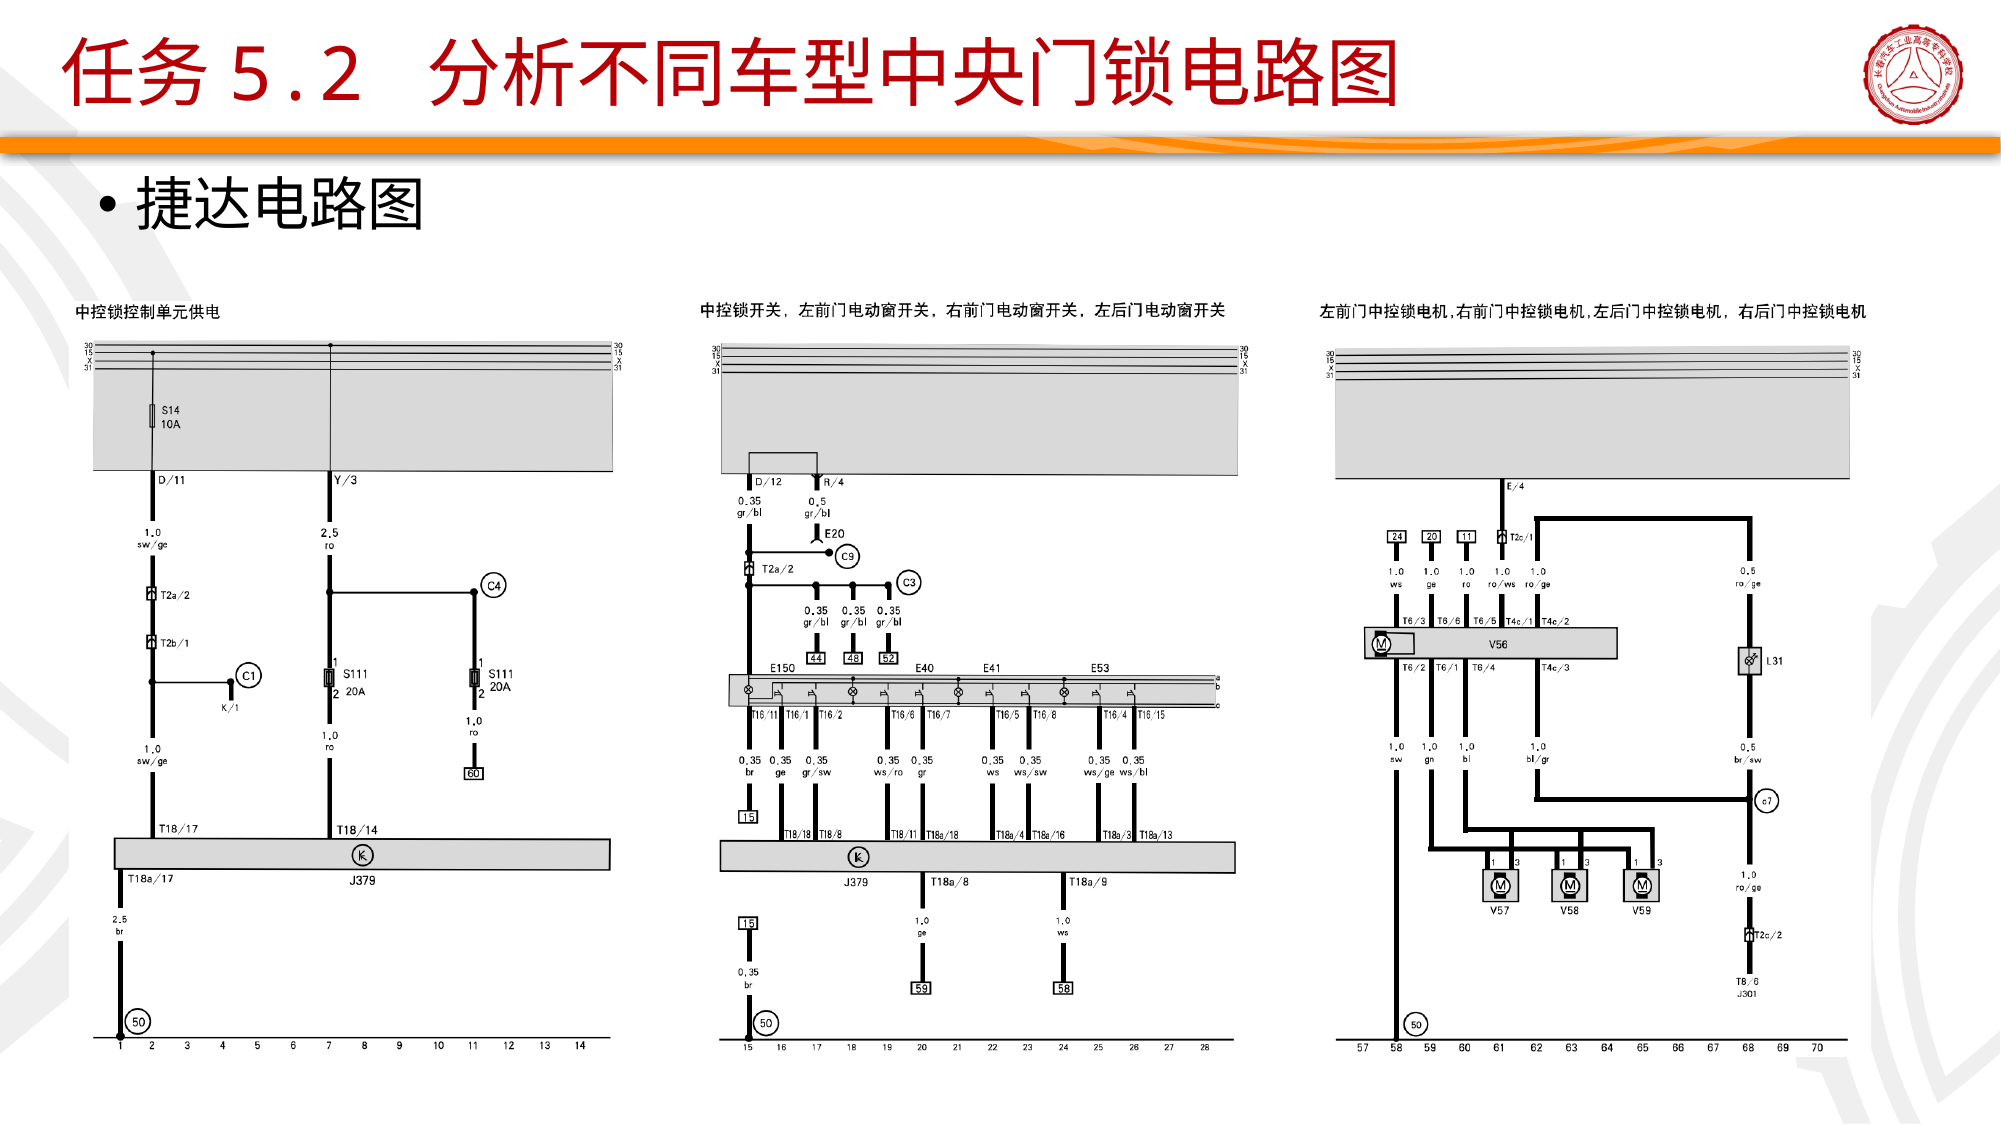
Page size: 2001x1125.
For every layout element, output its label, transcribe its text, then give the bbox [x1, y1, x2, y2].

picture [1863, 24, 1963, 125]
title 任务5.2 分析不同车型中央门锁电路图 [45, 28, 1554, 128]
picture [1314, 301, 1871, 1057]
picture [68, 301, 640, 1057]
picture [691, 295, 1263, 1059]
list 捷达电路图 [82, 167, 1591, 252]
